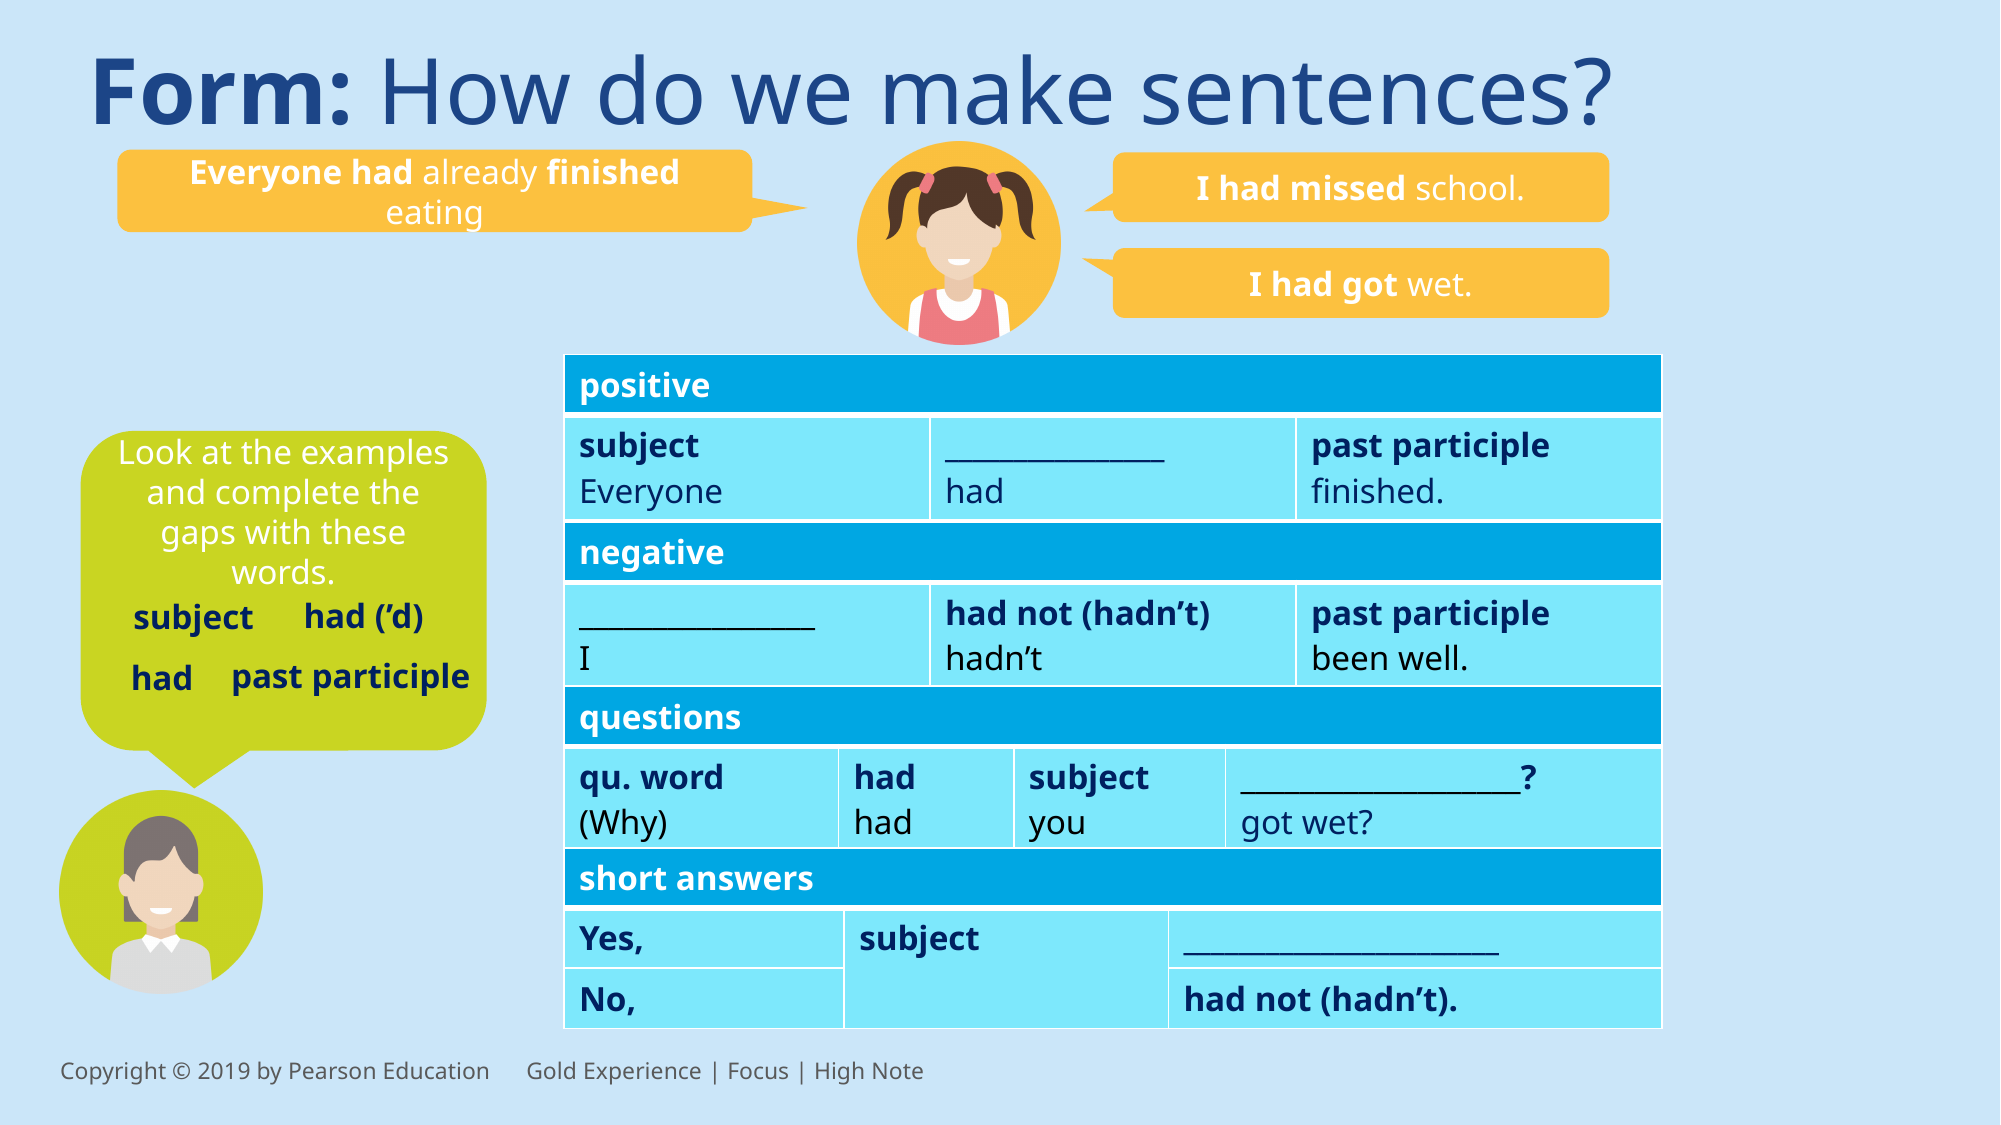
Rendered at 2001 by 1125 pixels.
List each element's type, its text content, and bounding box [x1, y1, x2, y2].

table_cell No, [565, 969, 843, 1028]
picture [58, 790, 263, 994]
text_box Look at the examples and complete the gaps with these words. [78, 428, 489, 788]
table_cell _______________________ [1169, 911, 1661, 967]
text_box past participle [216, 648, 486, 703]
table_header negative [565, 523, 1661, 580]
table_cell ___________________? got wet? [1226, 749, 1661, 847]
table_cell ________________ I [565, 585, 929, 685]
table_cell past participle been well. [1297, 585, 1661, 685]
table_cell past participle finished. [1297, 418, 1661, 519]
table_cell subject [845, 911, 1168, 1028]
text_box I had got wet. [1079, 245, 1612, 320]
table_cell qu. word (Why) [565, 749, 838, 847]
table_cell had had [839, 749, 1013, 847]
table_header positive [565, 355, 1661, 412]
table_cell subject you [1015, 749, 1225, 847]
table_cell ________________ had [931, 418, 1295, 519]
table_cell subject Everyone [565, 418, 929, 519]
text_box had (’d) [288, 588, 439, 643]
title Form: How do we make sentences? [73, 37, 1879, 253]
text_box Everyone had already finished eating [115, 147, 810, 235]
table_cell had not (hadn’t) hadn’t [931, 585, 1295, 685]
picture [857, 140, 1062, 345]
table_cell had not (hadn’t). [1169, 969, 1661, 1028]
text_box subject [118, 589, 269, 644]
table_header questions [565, 687, 1661, 744]
text_box I had missed school. [1082, 150, 1612, 225]
text_box had [116, 649, 209, 705]
table_header short answers [565, 849, 1661, 905]
footer Copyright © 2019 by Pearson Education Gold Experience | Focus | High Note [45, 1040, 1084, 1101]
table_cell Yes, [565, 911, 843, 967]
